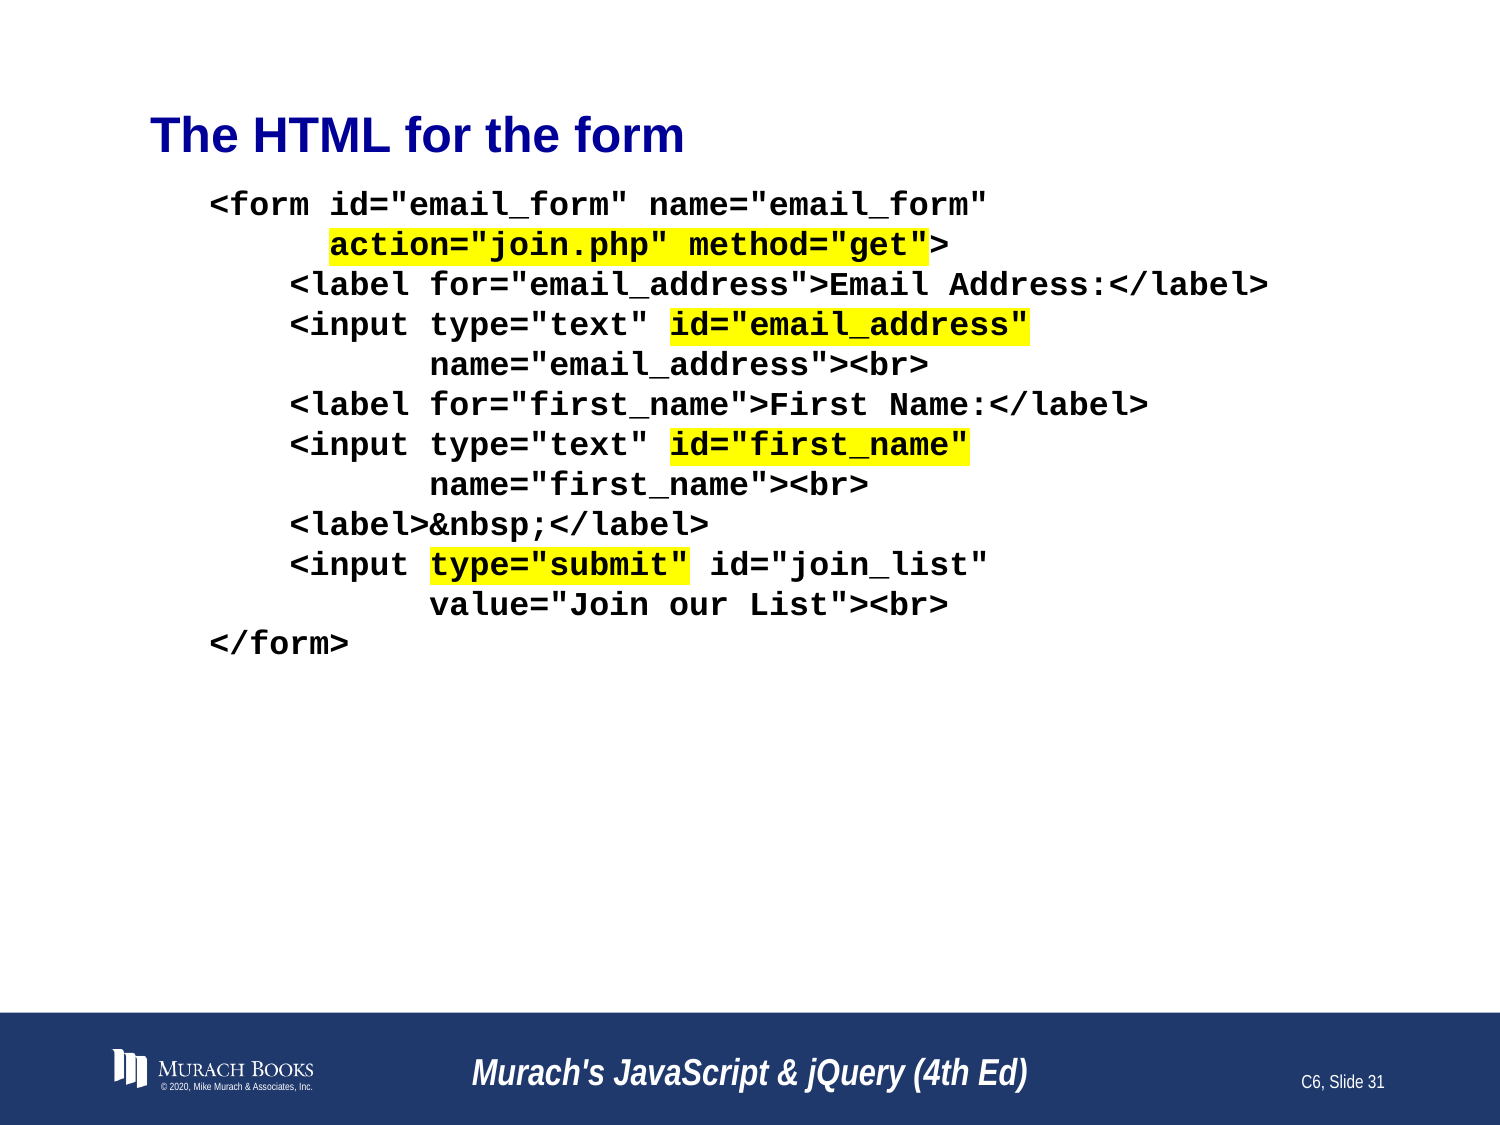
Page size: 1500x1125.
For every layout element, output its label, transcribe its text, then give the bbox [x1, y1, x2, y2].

title The HTML for the form [150, 102, 1350, 164]
list <form id="email_form" name="email_form" action="join.php" method="get"> <label for="email_address">Email Address:</label> <input type="text" id="email_address" name="email_address"><br> <label for="first_name">First Name:</label> <input type="text" id="first_name" name="first_name"><br> <label>&nbsp;</label> <input type="submit" id="join_list" value="Join our List"><br> </form> [137, 174, 1350, 975]
slide_number Murach's JavaScript & jQuery (4th Ed) [463, 1025, 1050, 1100]
footer © 2020, Mike Murach & Associates, Inc. [12, 1025, 463, 1100]
slide_number C6, Slide 31 [1087, 1025, 1400, 1100]
